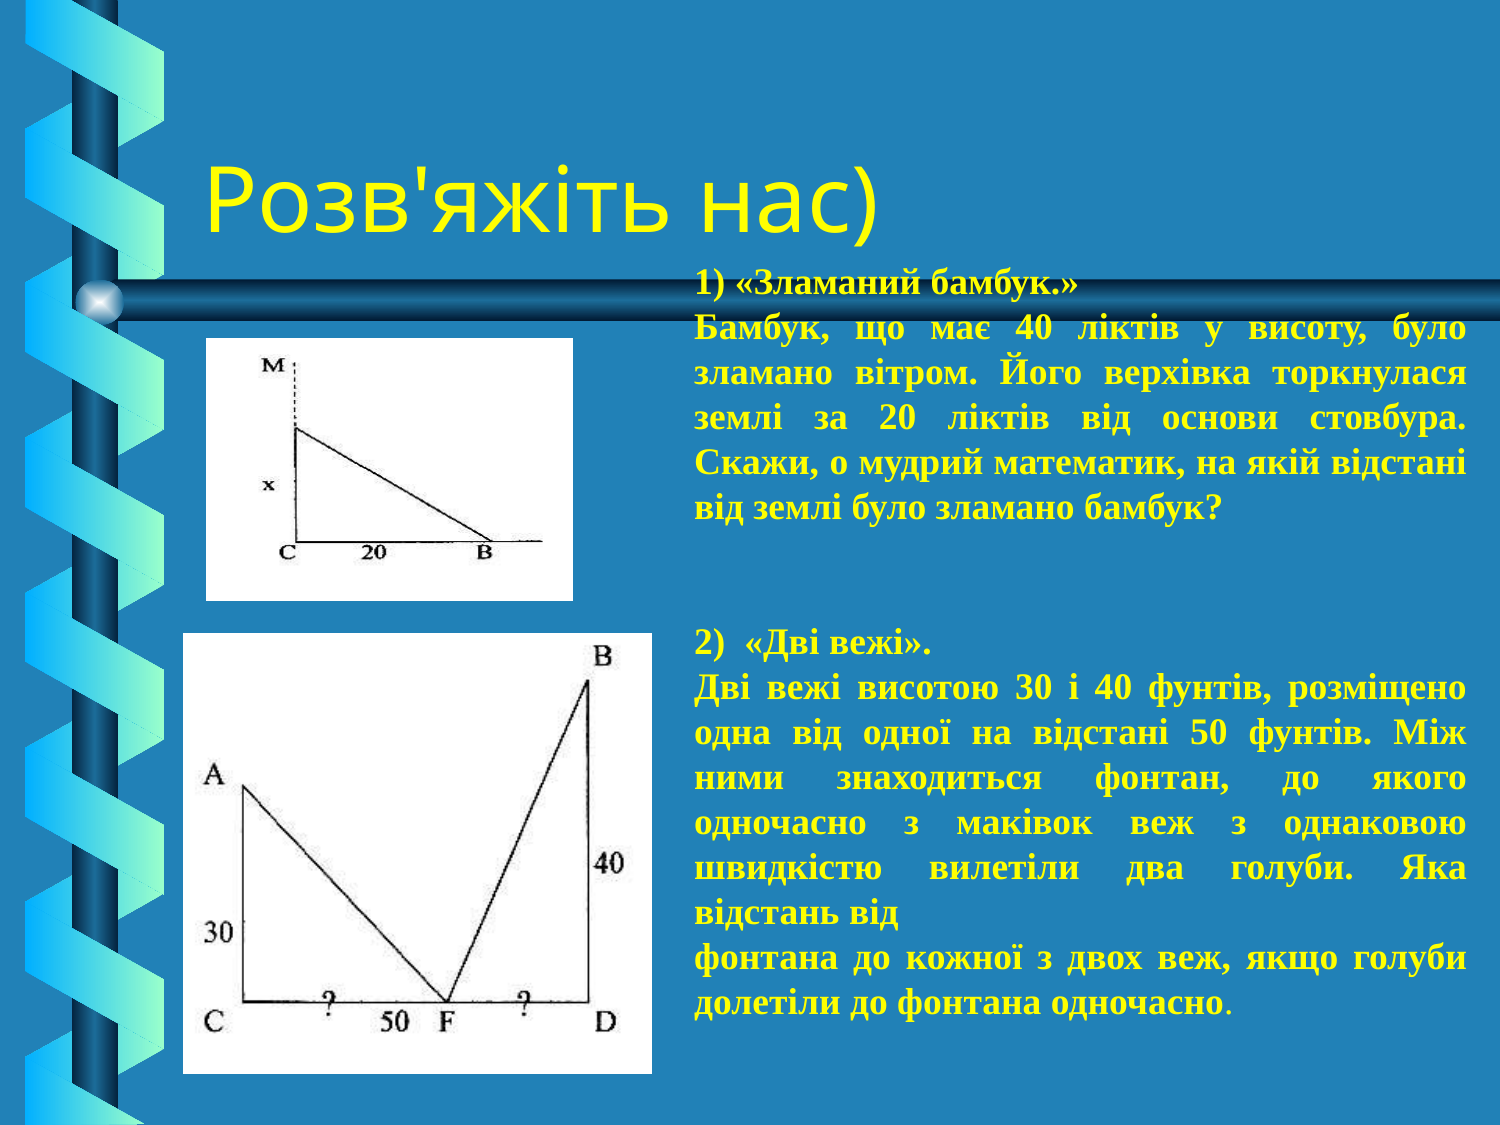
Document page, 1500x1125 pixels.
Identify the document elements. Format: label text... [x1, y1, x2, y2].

title Розв'яжіть нас) [187, 133, 1463, 259]
picture [206, 337, 574, 601]
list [182, 633, 652, 1075]
text_box 1) «Зламаний бамбук.» Бамбук, що має 40 ліктів у висоту, було зламано вітром. Його верхівка торкнулася землі за 20 ліктів від основи стовбура. Скажи, о мудрий математик, на якій відстані від землі було зламано бамбук? 2) «Дві вежі». Дві вежі висотою 30 і 40 фунтів, розміщено одна від одної на відстані 50 фунтів. Між ними знаходиться фонтан, до якого одночасно з маківок веж з однаковою швидкістю вилетіли два голуби. Яка відстань від фонтана до кожної з двох веж, якщо голуби долетіли до фонтана одночасно. [679, 249, 1483, 1030]
